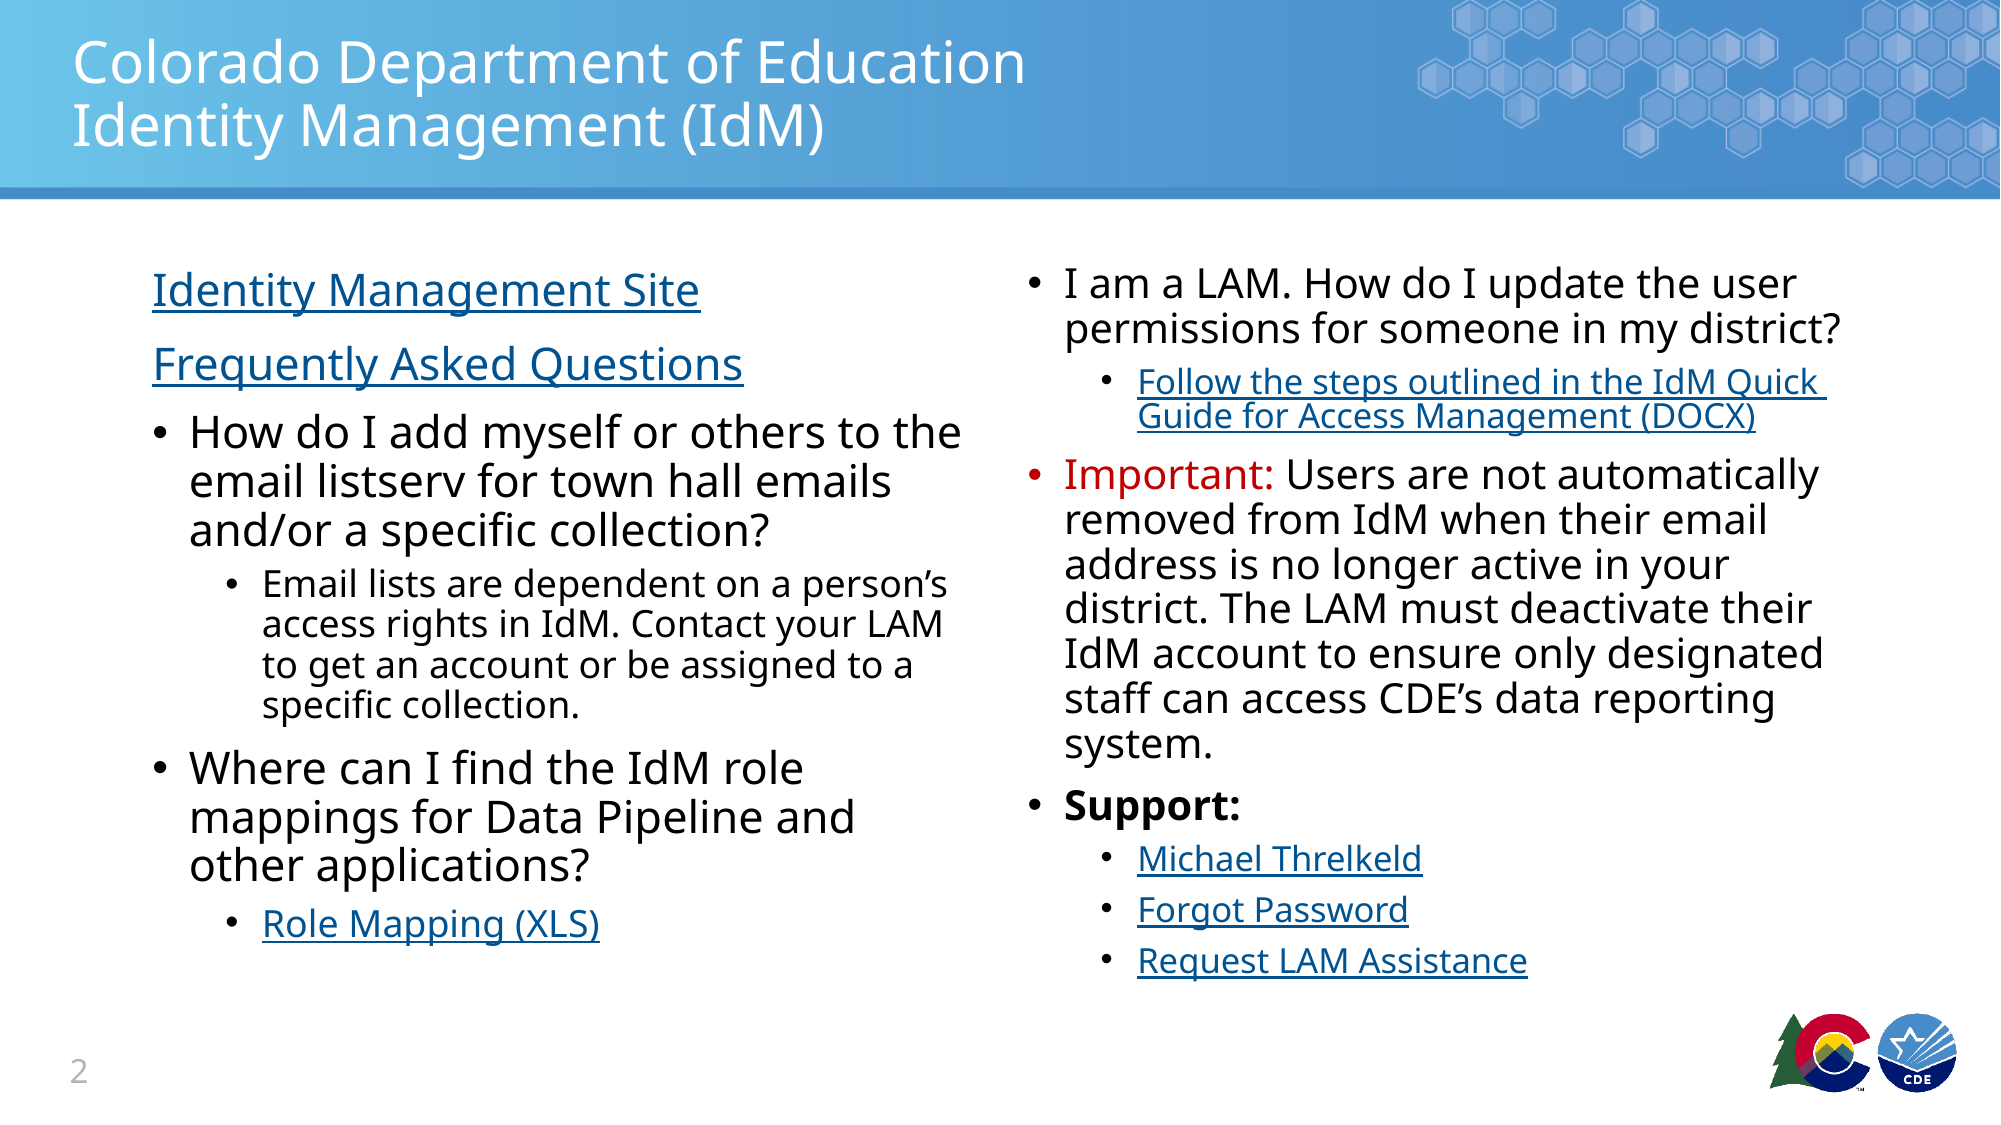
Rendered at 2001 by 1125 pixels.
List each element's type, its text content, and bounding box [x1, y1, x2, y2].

picture [1768, 1012, 1957, 1093]
title Colorado Department of Education Identity Management (IdM) [72, 33, 1396, 182]
slide_number 2 [54, 1042, 191, 1103]
list I am a LAM. How do I update the user permissions for someone in my district? Follow the steps outlined in the IdM Quick Guide for Access Management (DOCX) Important: Users are not automatically removed from IdM when their email address is no longer active in your district. The LAM must deactivate their IdM account to ensure only designated staff can access CDE’s data reporting system. Support: Michael Threlkeld Forgot Password Request LAM Assistance [1012, 254, 1863, 969]
list Identity Management Site Frequently Asked Questions How do I add myself or others to the email listserv for town hall emails and/or a specific collection? Email lists are dependent on a person’s access rights in IdM. Contact your LAM to get an account or be assigned to a specific collection. Where can I find the IdM role mappings for Data Pipeline and other applications? Role Mapping (XLS) [137, 254, 988, 969]
picture [0, 0, 2000, 200]
